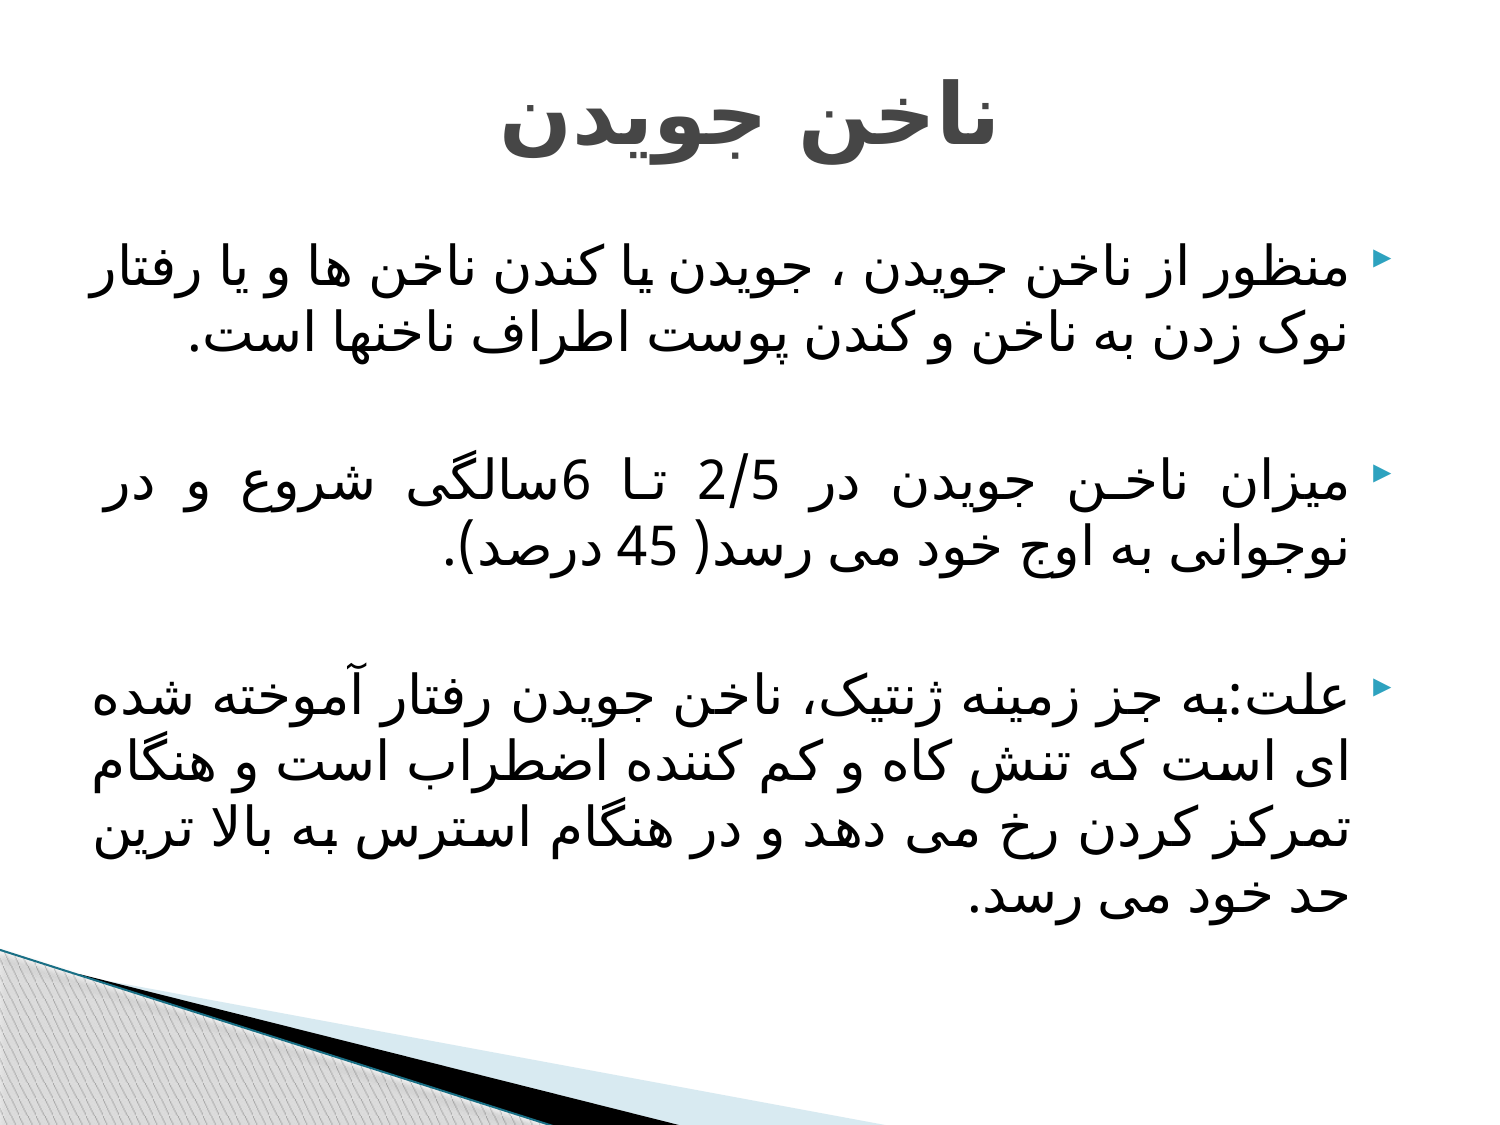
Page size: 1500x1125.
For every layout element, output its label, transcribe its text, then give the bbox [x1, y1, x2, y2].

list منظور از ناخن جویدن ، جویدن یا کندن ناخن ها و یا رفتار نوک زدن به ناخن و کندن پوست اطراف ناخنها است. میزان ناخن جویدن در 2/5 تا 6سالگی شروع و در نوجوانی به اوج خود می رسد( 45 درصد). علت:به جز زمینه ژنتیک، ناخن جویدن رفتار آموخته شده ای است که تنش کاه و کم کننده اضطراب است و هنگام تمرکز کردن رخ می دهد و در هنگام استرس به بالا ترین حد خود می رسد. [75, 222, 1425, 986]
title ناخن جویدن [75, 45, 1425, 176]
